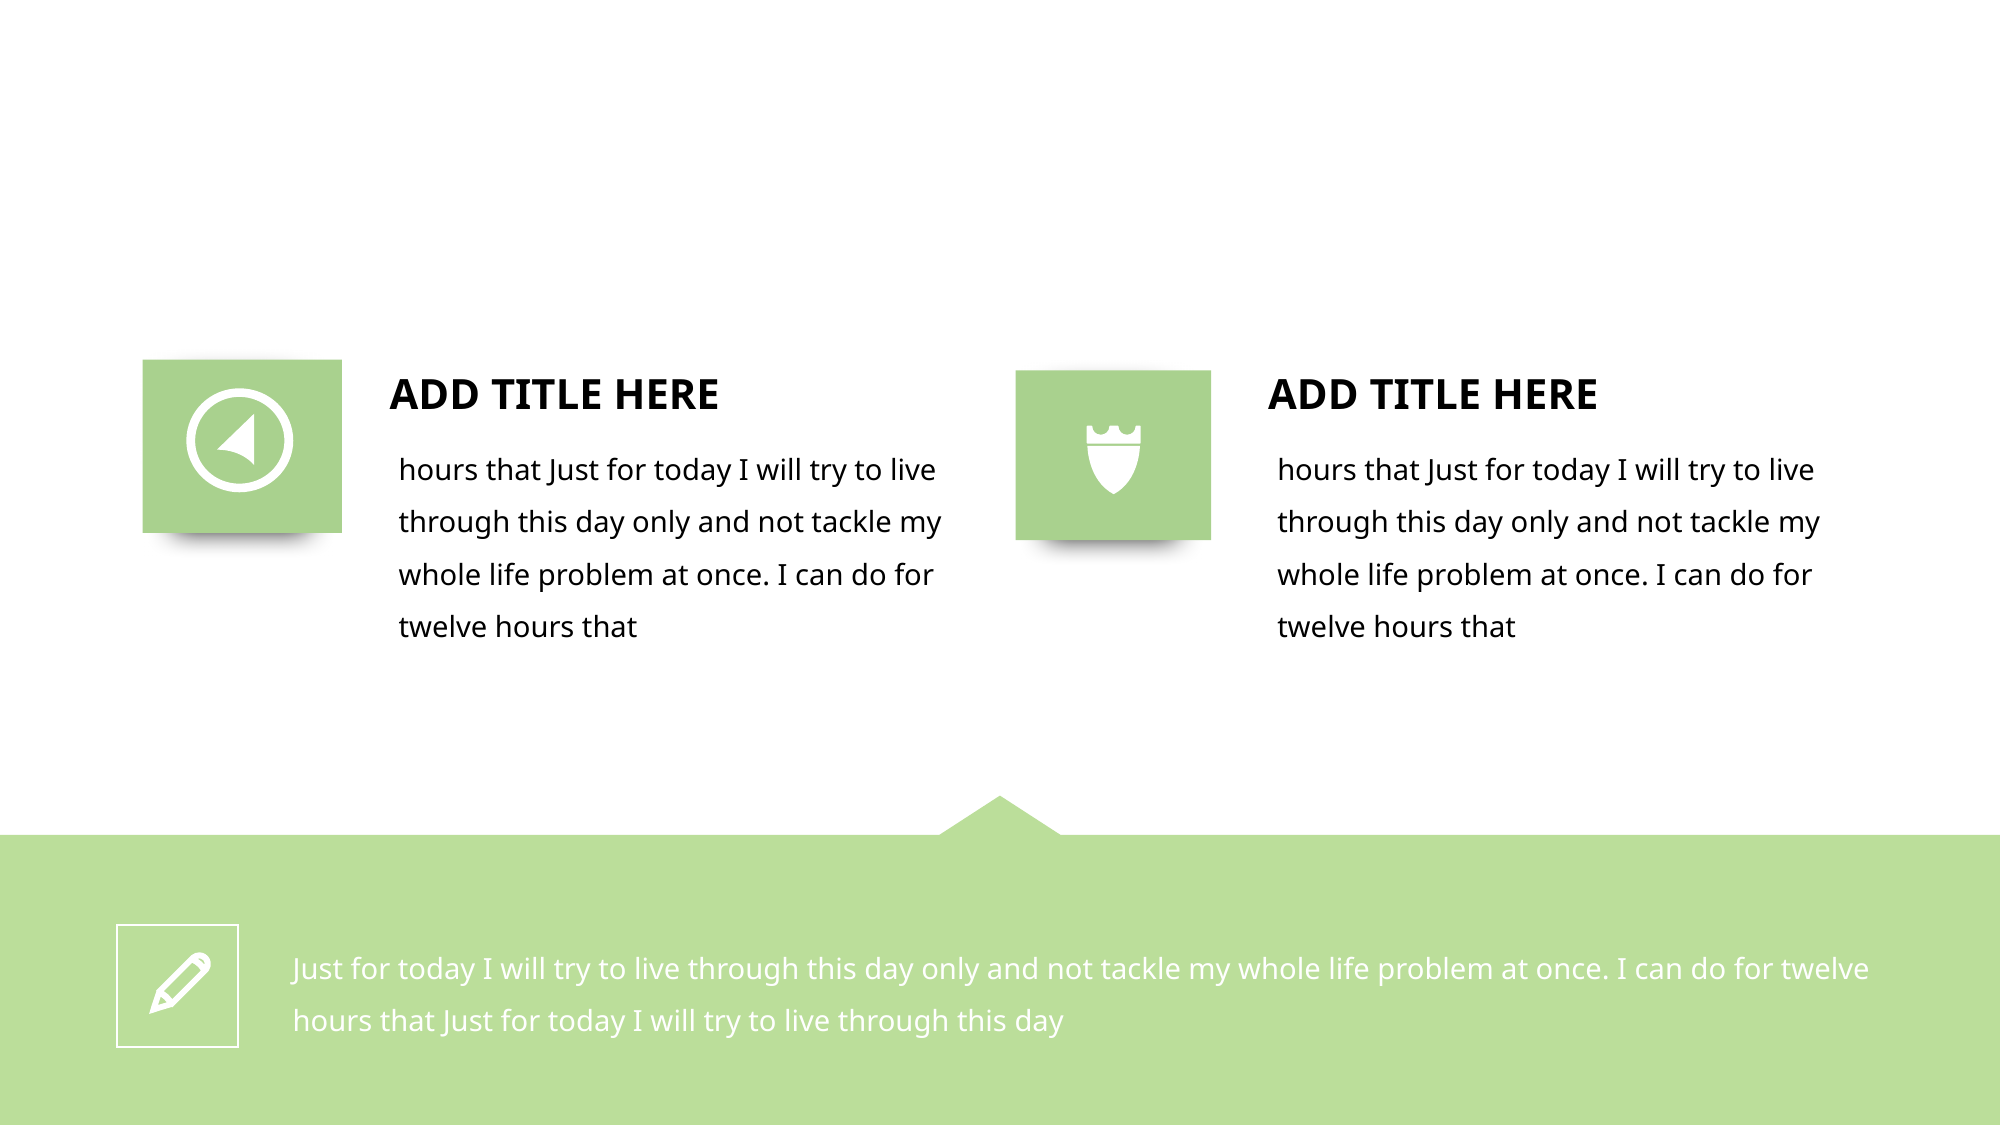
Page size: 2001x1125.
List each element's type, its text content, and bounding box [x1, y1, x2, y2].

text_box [1012, 358, 1212, 567]
text_box hours that Just for today I will try to live through this day only and not tackle my whole life problem at once. I can do for twelve hours that [383, 426, 984, 704]
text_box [138, 347, 342, 560]
text_box hours that Just for today I will try to live through this day only and not tackle my whole life problem at once. I can do for twelve hours that [1262, 426, 1875, 704]
text_box ADD TITLE HERE [374, 360, 918, 426]
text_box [0, 796, 2000, 1125]
text_box ADD TITLE HERE [1253, 360, 1797, 426]
